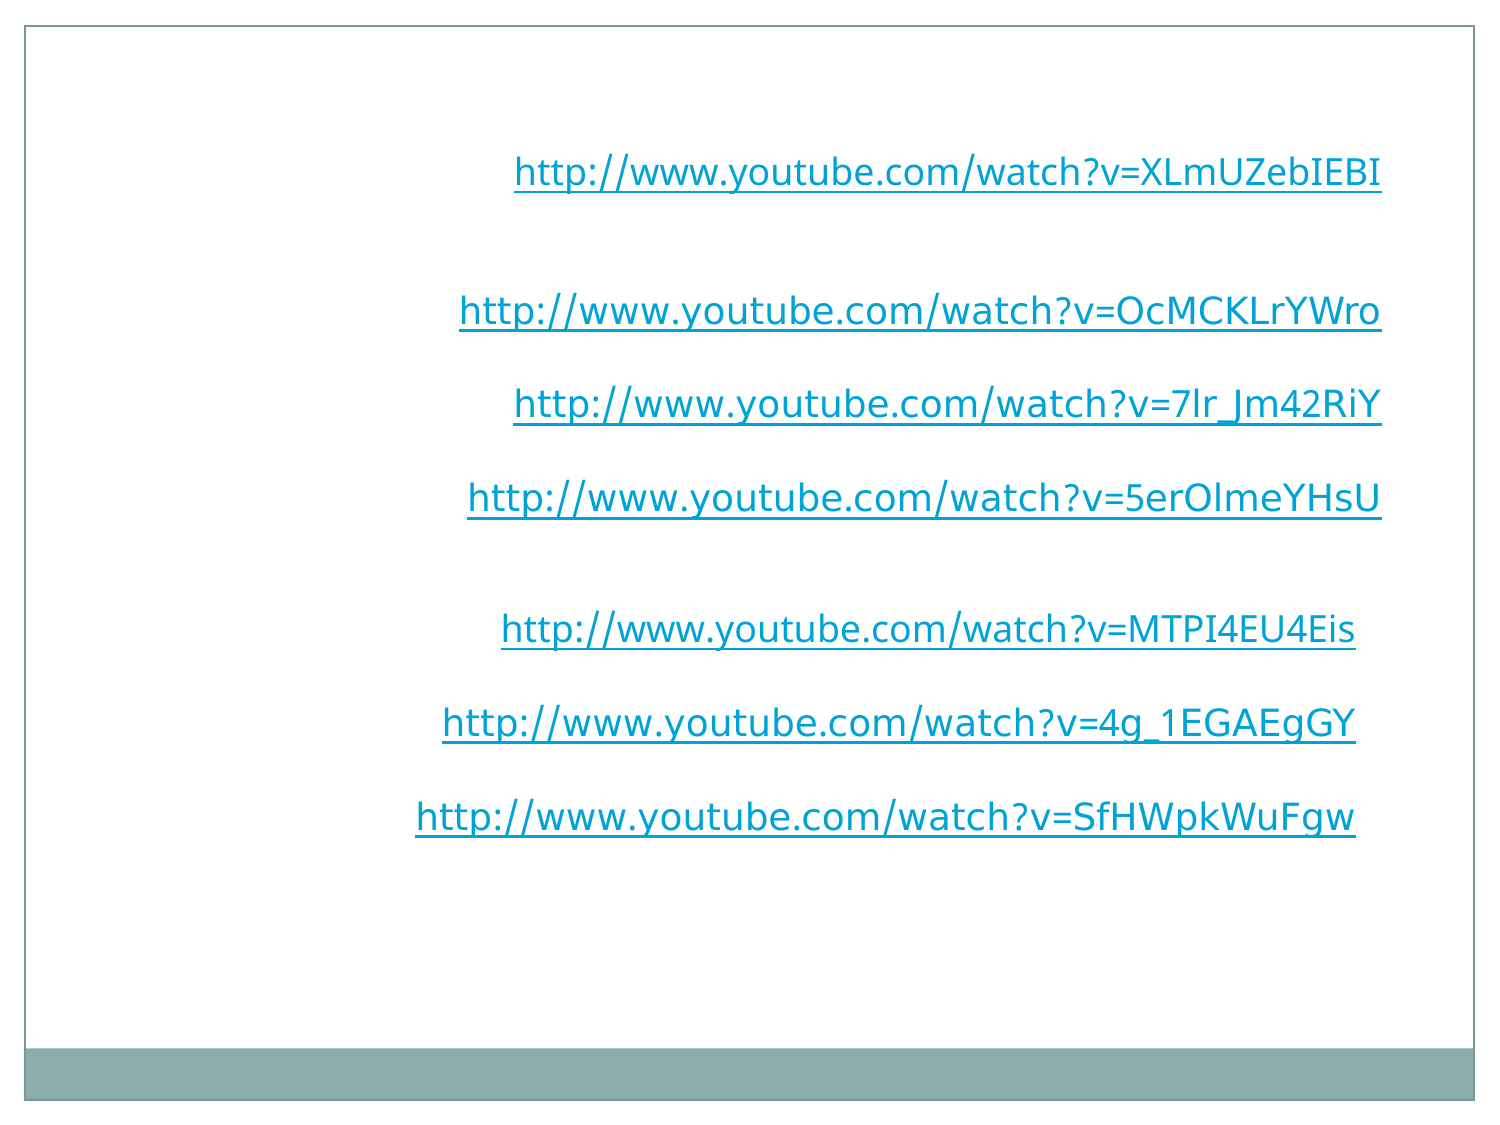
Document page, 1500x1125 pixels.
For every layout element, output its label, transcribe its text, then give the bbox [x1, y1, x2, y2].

text_box http://www.youtube.com/watch?v=XLmUZebIEBI http://www.youtube.com/watch?v=OcMCKLrYWro http://www.youtube.com/watch?v=7lr_Jm42RiY http://www.youtube.com/watch?v=5erOlmeYHsU [443, 140, 1397, 621]
text_box http://www.youtube.com/watch?v=MTPI4EU4Eis http://www.youtube.com/watch?v=4g_1EGAEgGY http://www.youtube.com/watch?v=SfHWpkWuFgw [269, 597, 1372, 849]
